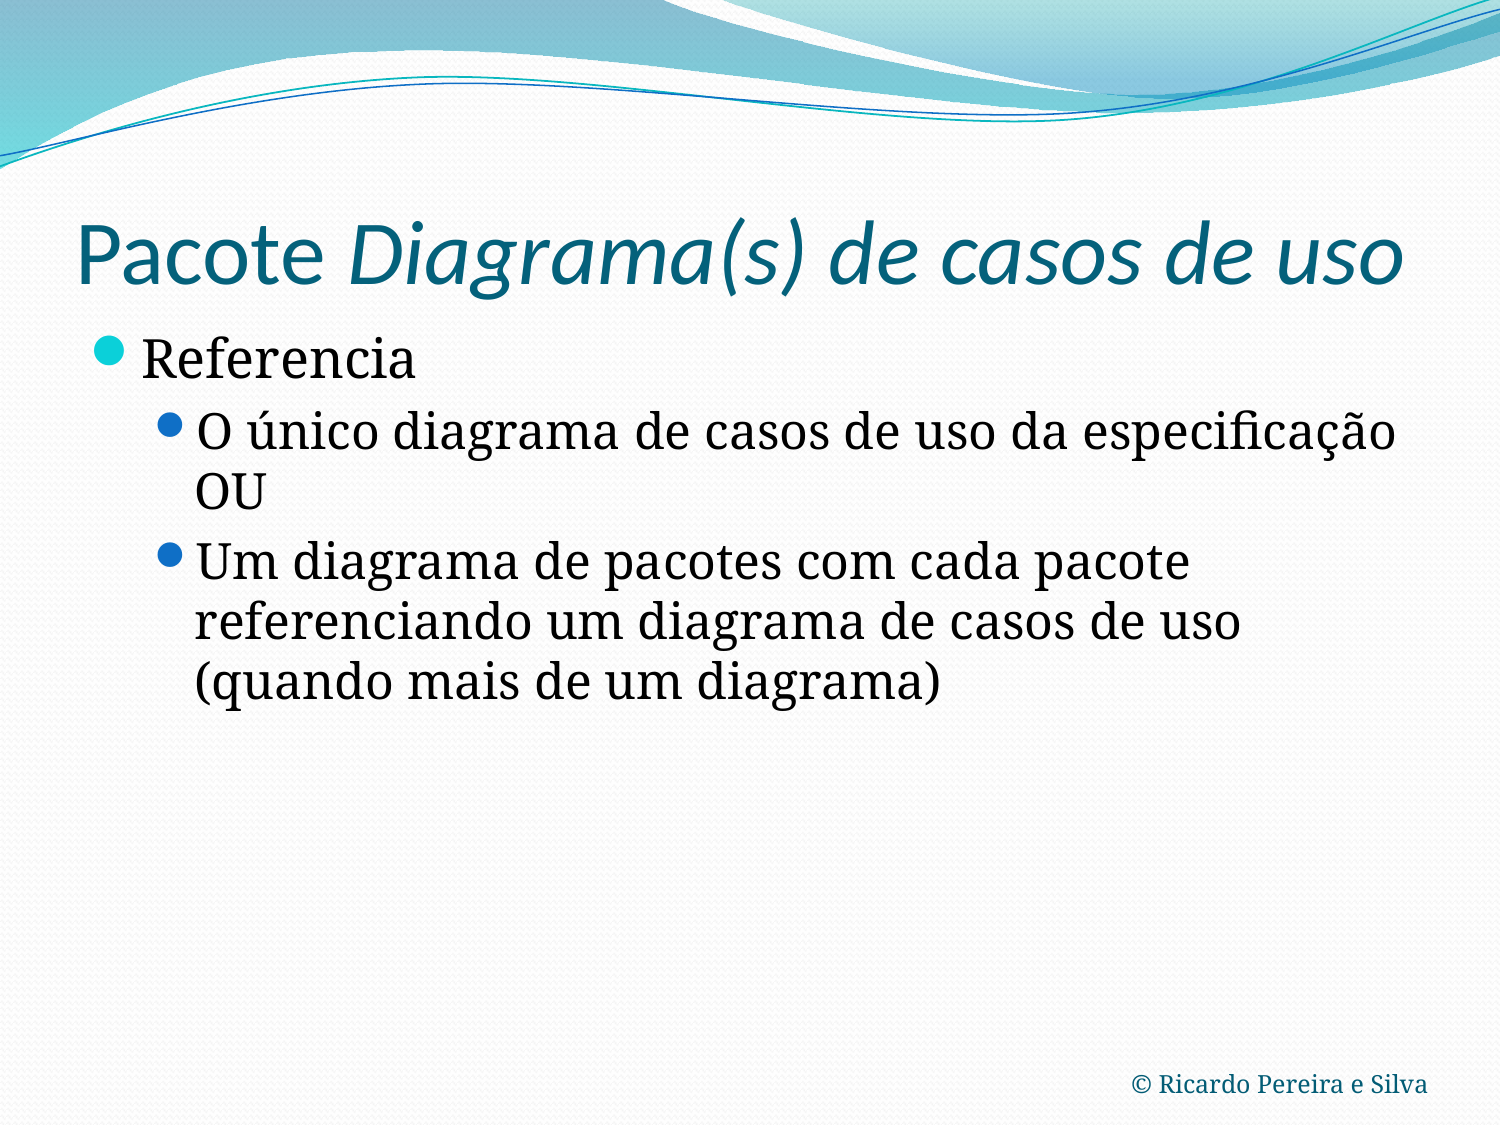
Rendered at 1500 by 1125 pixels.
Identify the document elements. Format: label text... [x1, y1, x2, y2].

title Pacote Diagrama(s) de casos de uso [75, 115, 1425, 303]
list Referencia O único diagrama de casos de uso da especificação OU Um diagrama de pacotes com cada pacote referenciando um diagrama de casos de uso (quando mais de um diagrama) [75, 317, 1425, 1038]
footer © Ricardo Pereira e Silva [1101, 1042, 1429, 1103]
